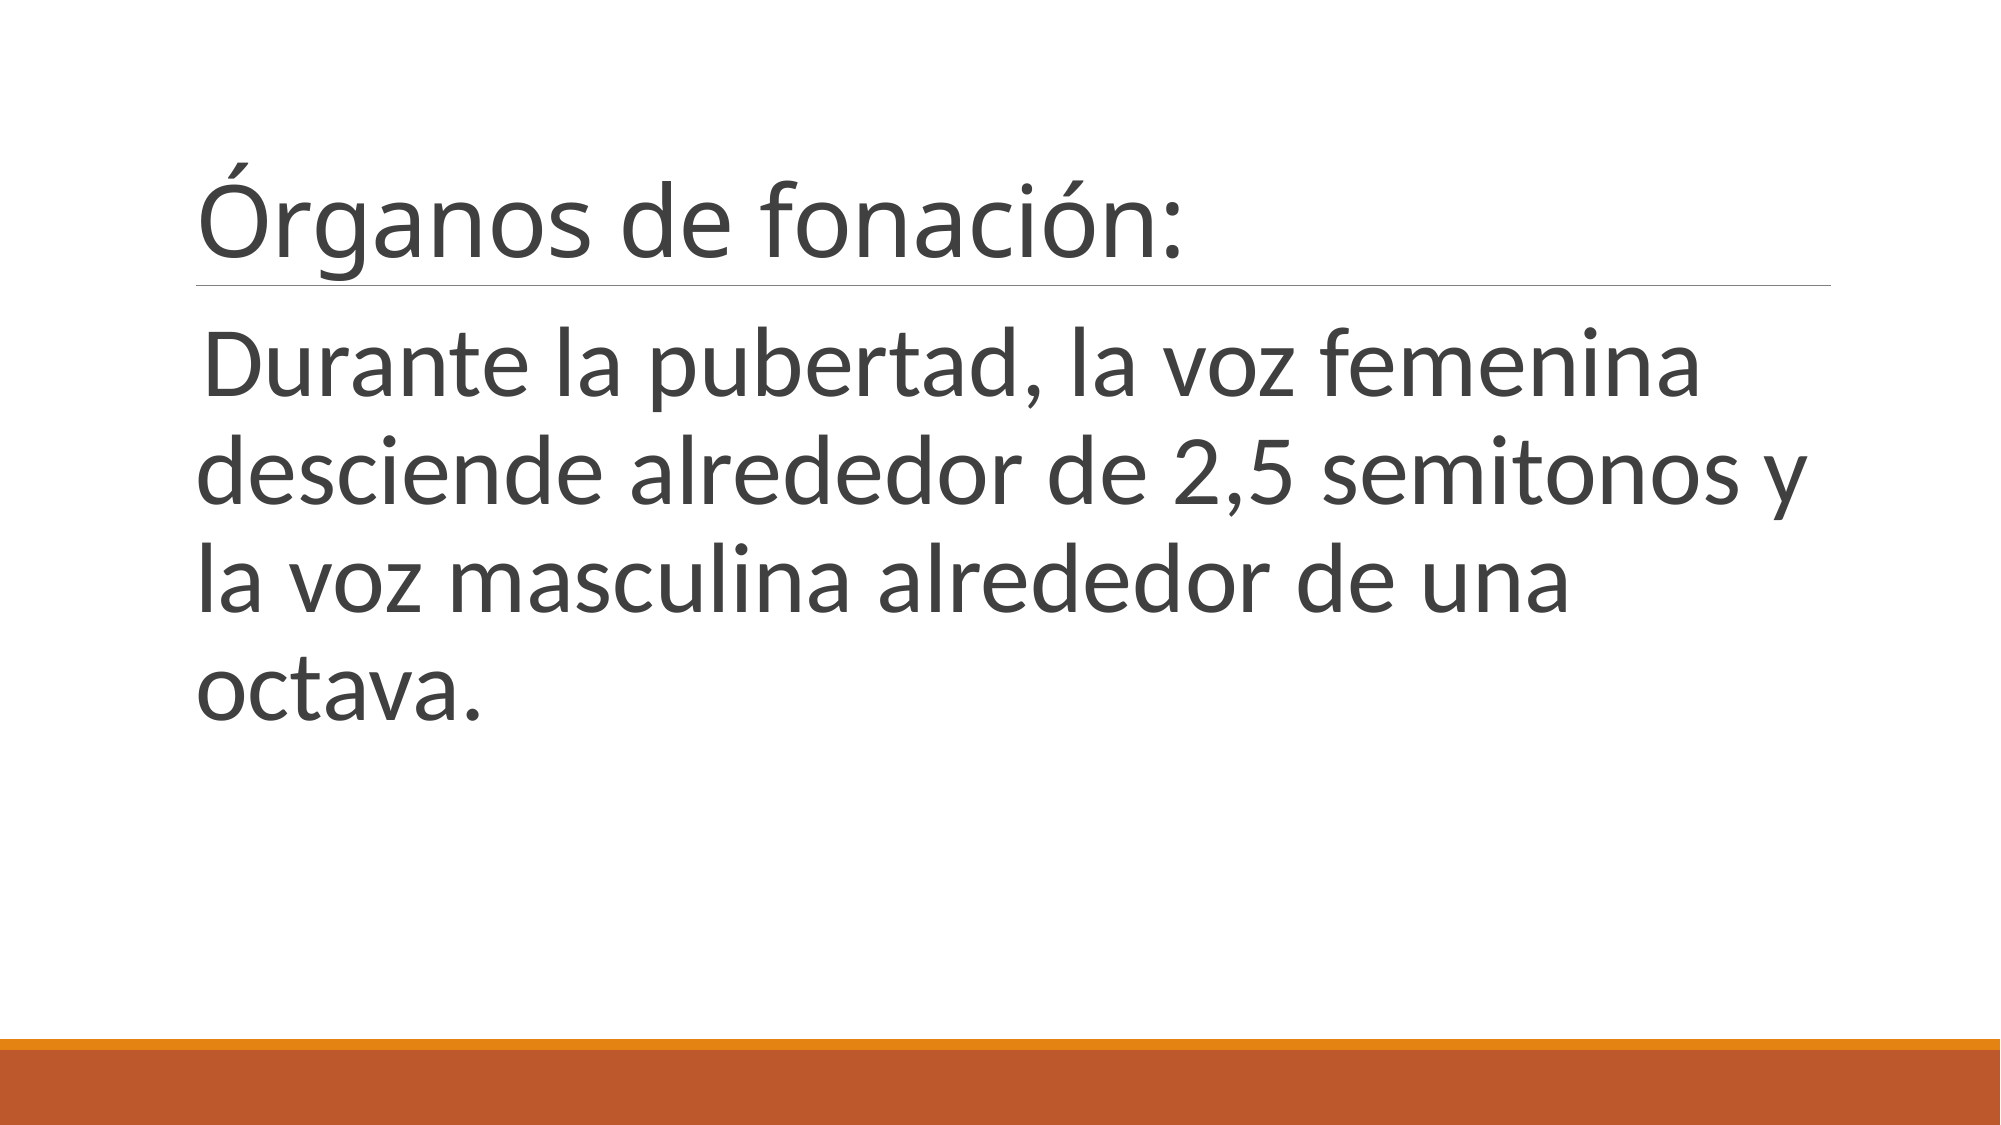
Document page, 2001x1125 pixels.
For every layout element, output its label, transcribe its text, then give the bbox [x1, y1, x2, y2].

list Durante la pubertad, la voz femenina desciende alrededor de 2,5 semitonos y la voz masculina alrededor de una octava. [180, 302, 1830, 963]
title Órganos de fonación: [180, 47, 1830, 285]
